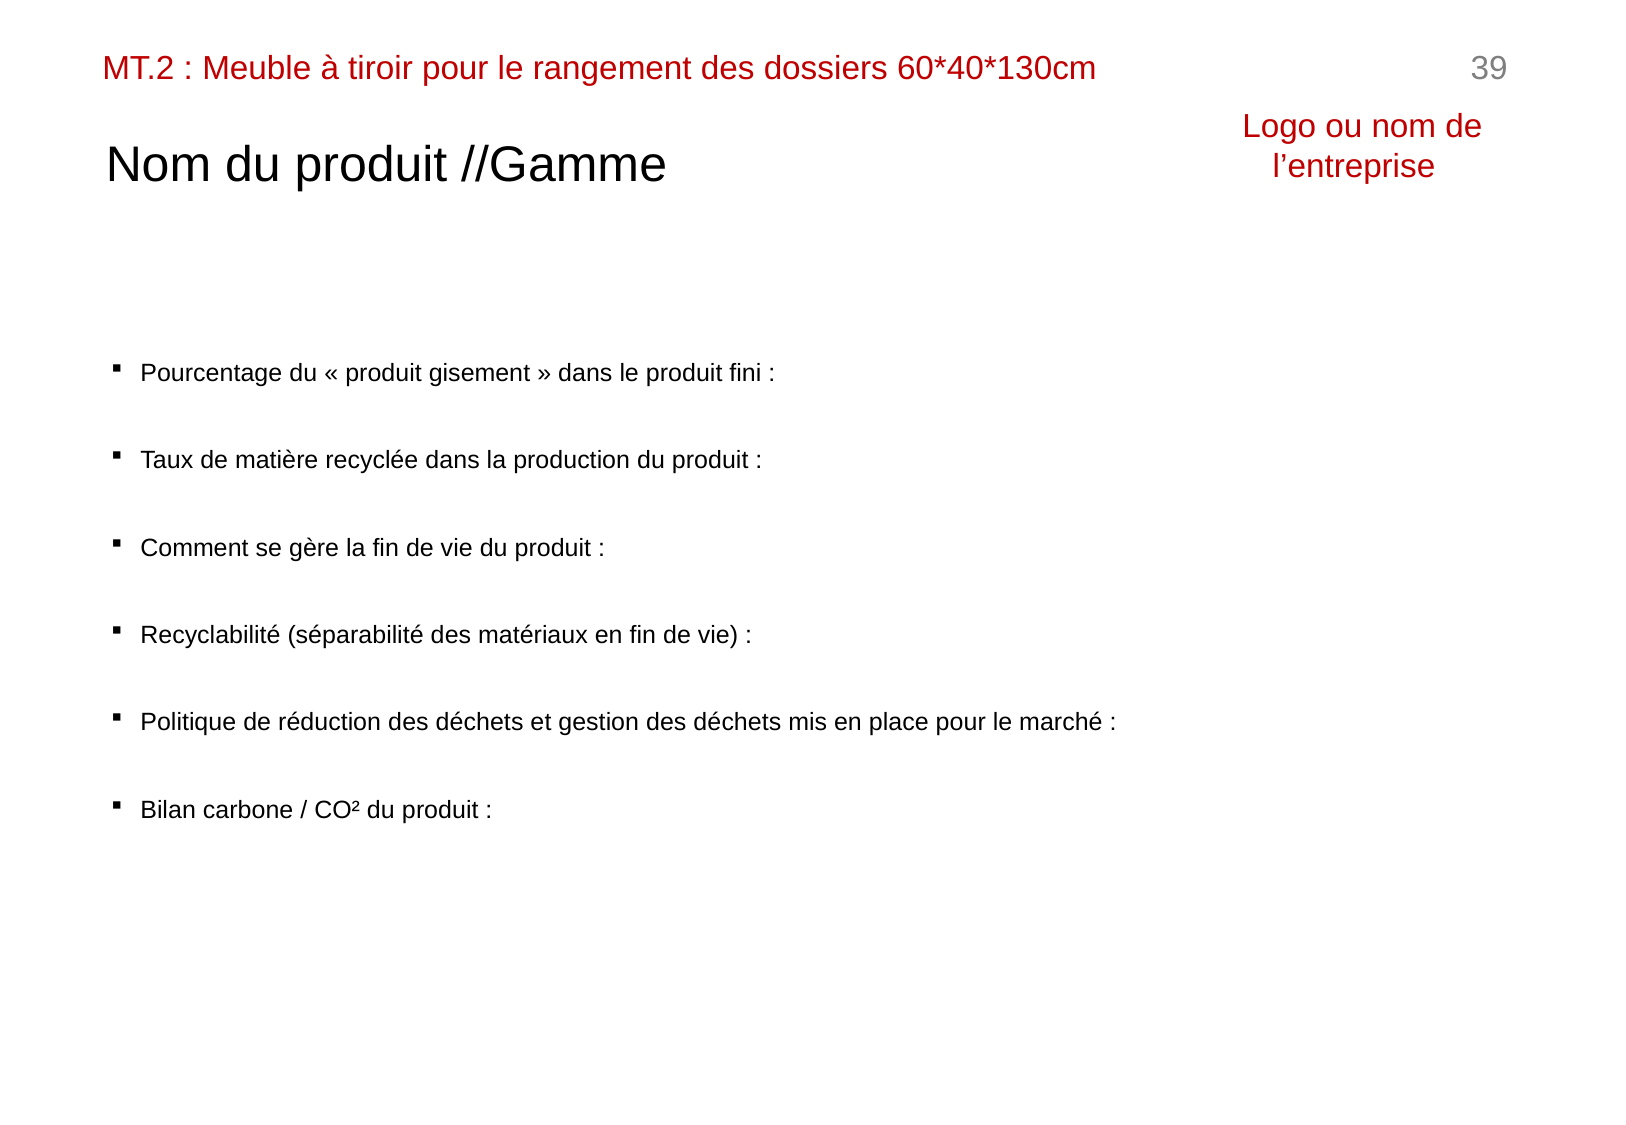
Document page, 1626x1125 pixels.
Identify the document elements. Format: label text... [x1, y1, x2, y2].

text_box MT.2 : Meuble à tiroir pour le rangement des dossiers 60*40*130cm [102, 19, 1427, 114]
slide_number 39 [1427, 19, 1523, 91]
text_box Logo ou nom de l’entreprise [1141, 91, 1567, 197]
text_box Pourcentage du « produit gisement » dans le produit fini : Taux de matière recyclée dans la production du produit : Comment se gère la fin de vie du produit : Recyclabilité (séparabilité des matériaux en fin de vie) : Politique de réduction des déchets et gestion des déchets mis en place pour le marché : Bilan carbone / CO² du produit : [81, 304, 1333, 1067]
list Nom du produit //Gamme [91, 109, 1523, 215]
